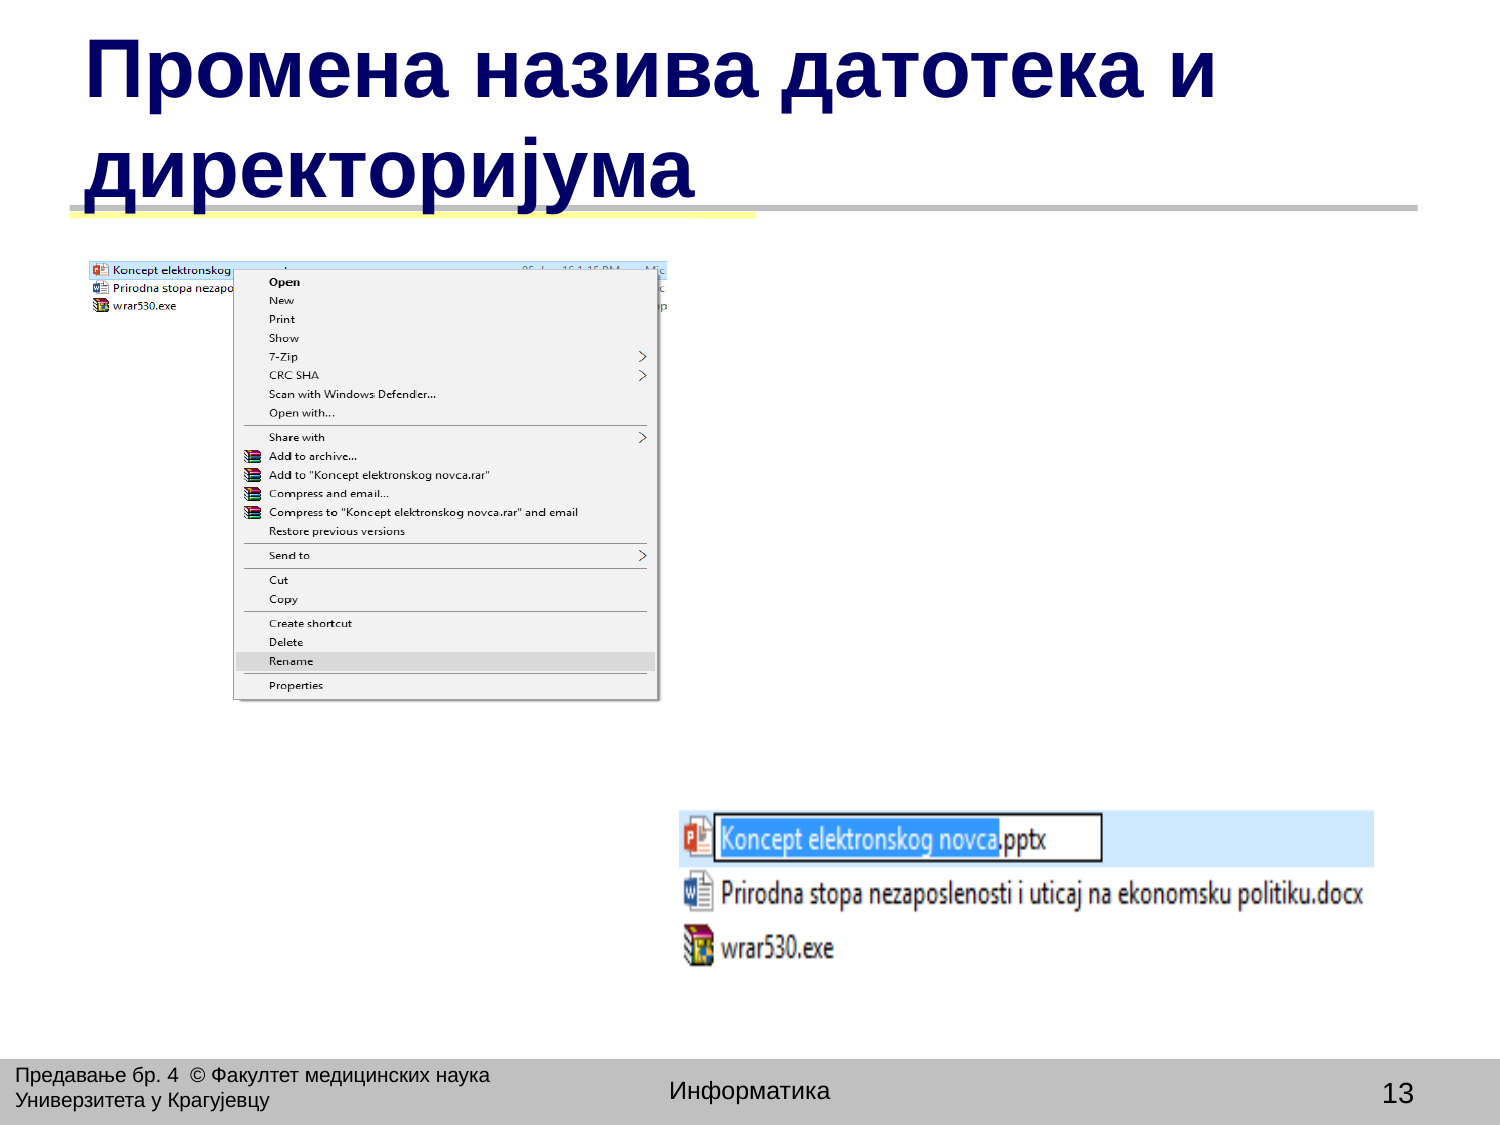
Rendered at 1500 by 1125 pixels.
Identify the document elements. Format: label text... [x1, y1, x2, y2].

title Промена назива датотека и директоријума [69, 19, 1426, 208]
slide_number Предавање бр. 4 © Факултет медицинских наука Универзитета у Крагујевцу [0, 1053, 602, 1108]
slide_number 13 [1079, 1066, 1430, 1125]
picture [81, 257, 667, 706]
footer Информатика [512, 1066, 988, 1125]
picture [678, 806, 1374, 978]
